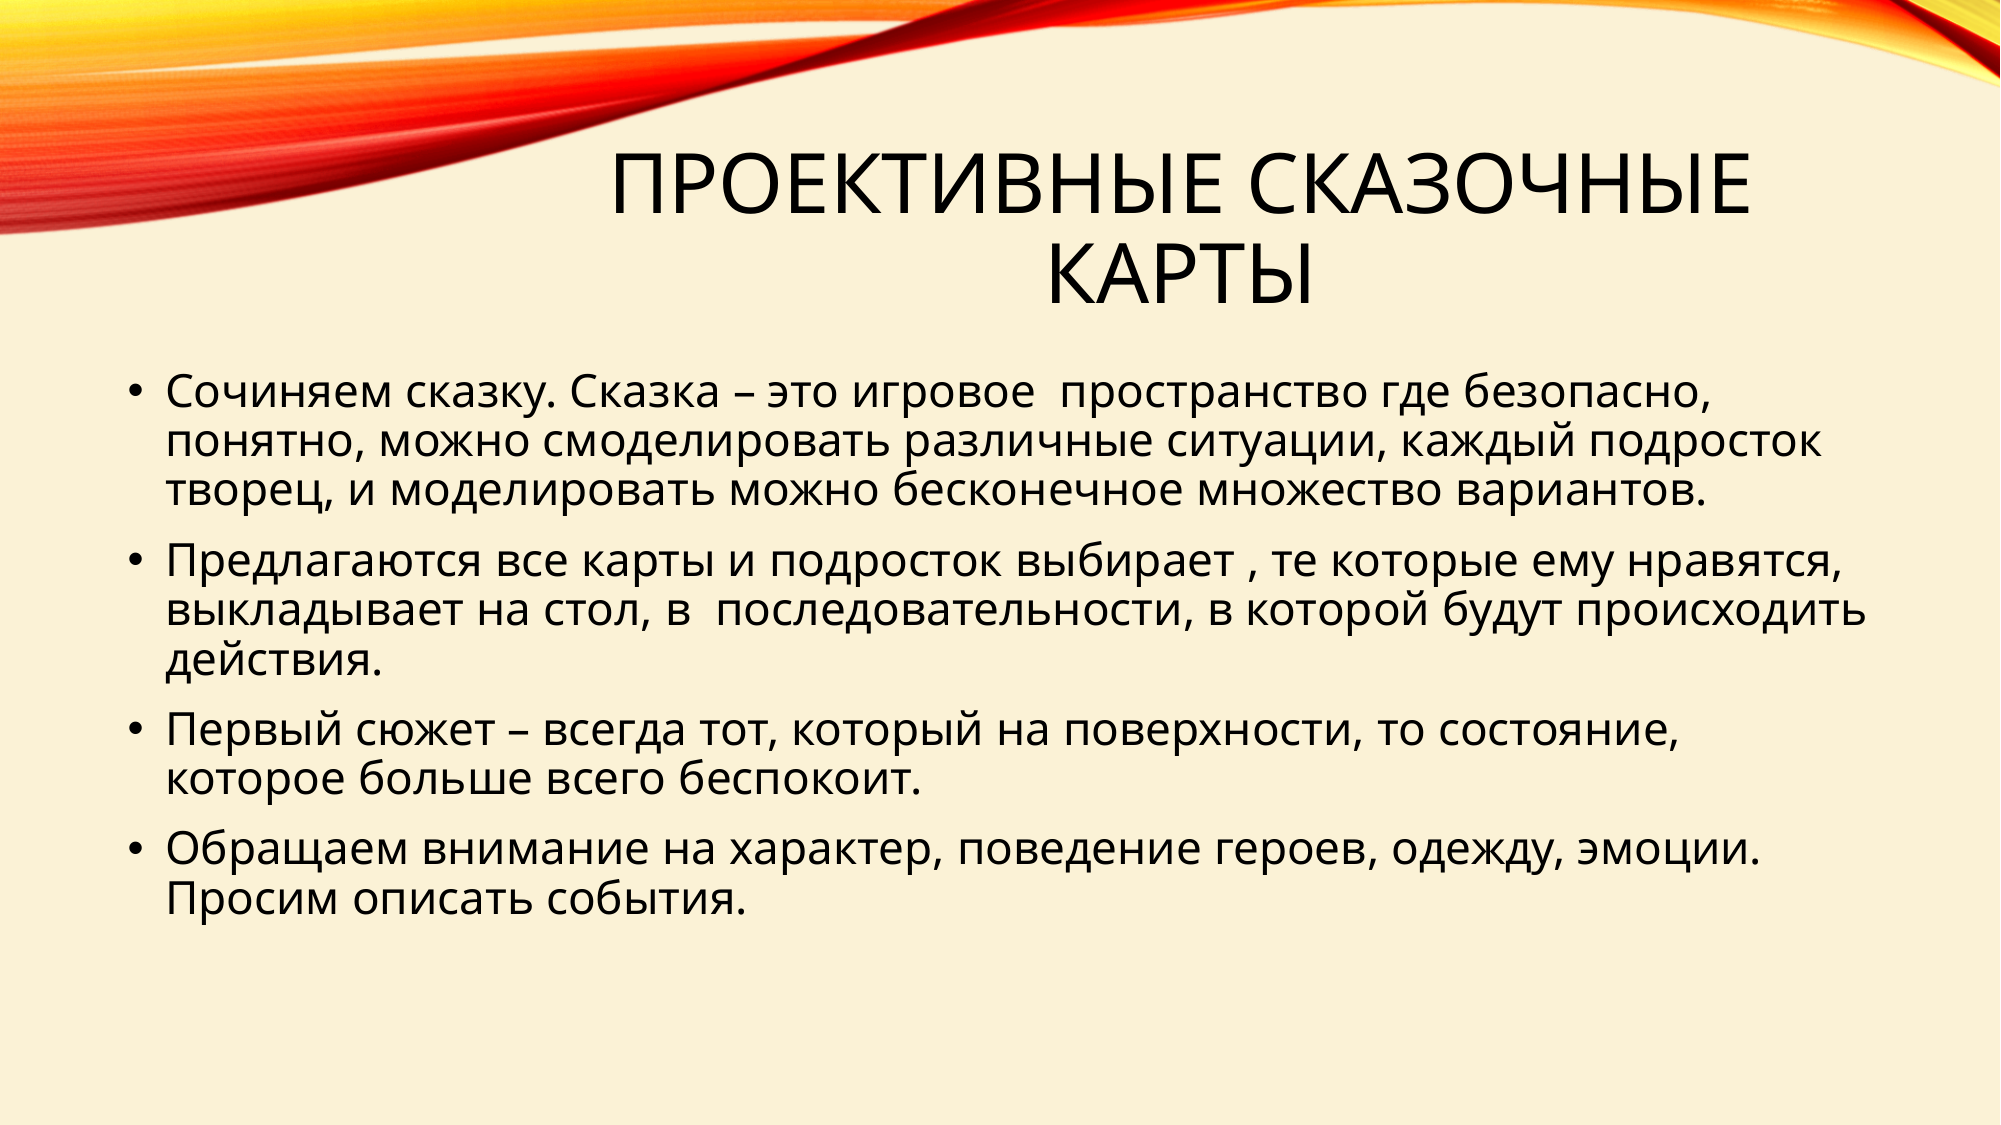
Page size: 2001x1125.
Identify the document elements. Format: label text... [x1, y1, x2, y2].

title Проективные сказочные карты [474, 125, 1888, 338]
picture [0, 0, 2000, 237]
list Сочиняем сказку. Сказка – это игровое пространство где безопасно, понятно, можно смоделировать различные ситуации, каждый подросток творец, и моделировать можно бесконечное множество вариантов. Предлагаются все карты и подросток выбирает , те которые ему нравятся, выкладывает на стол, в последовательности, в которой будут происходить действия. Первый сюжет – всегда тот, который на поверхности, то состояние, которое больше всего беспокоит. Обращаем внимание на характер, поведение героев, одежду, эмоции. Просим описать события. [112, 360, 1888, 1021]
